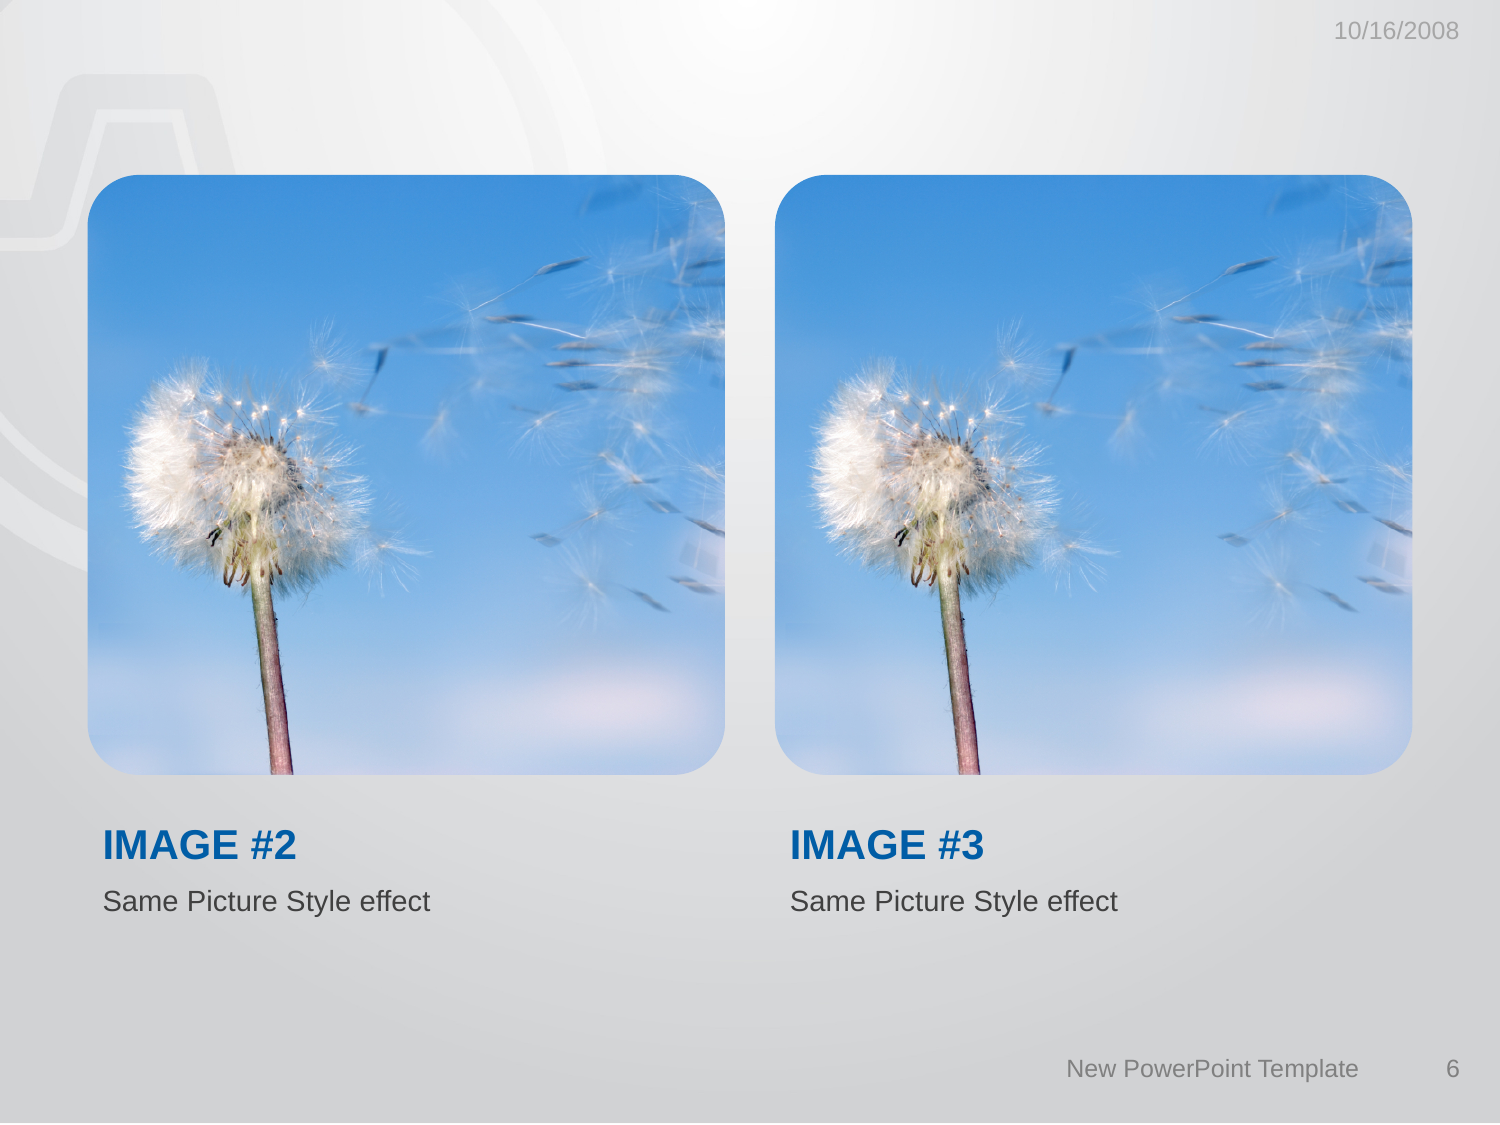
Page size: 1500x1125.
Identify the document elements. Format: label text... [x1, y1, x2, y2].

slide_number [1050, 0, 1475, 60]
footer New PowerPoint Template [525, 1037, 1375, 1098]
picture [0, 0, 1500, 1125]
slide_number 6 [1387, 1037, 1475, 1098]
title IMAGE #2 [87, 782, 725, 875]
list IMAGE #3 [774, 782, 1413, 875]
list Same Picture Style effect [87, 875, 725, 1008]
list Same Picture Style effect [774, 875, 1413, 1008]
